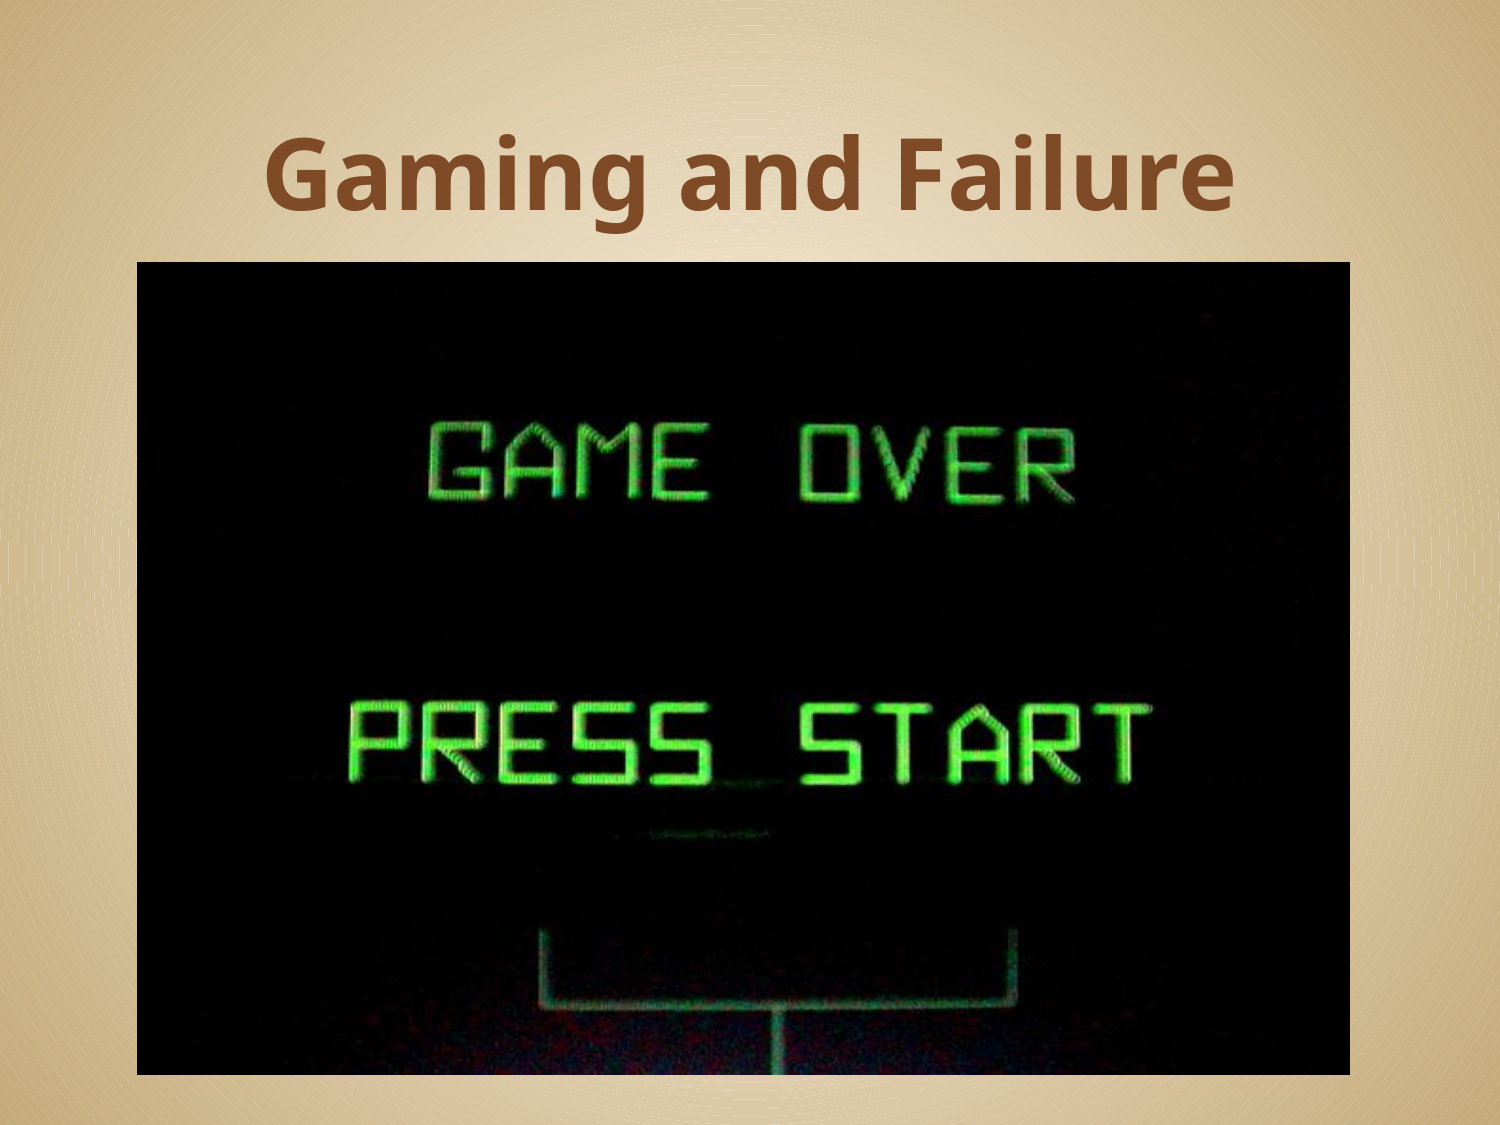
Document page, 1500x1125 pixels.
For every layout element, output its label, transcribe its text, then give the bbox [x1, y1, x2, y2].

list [137, 262, 1350, 1075]
title Gaming and Failure [75, 50, 1425, 238]
